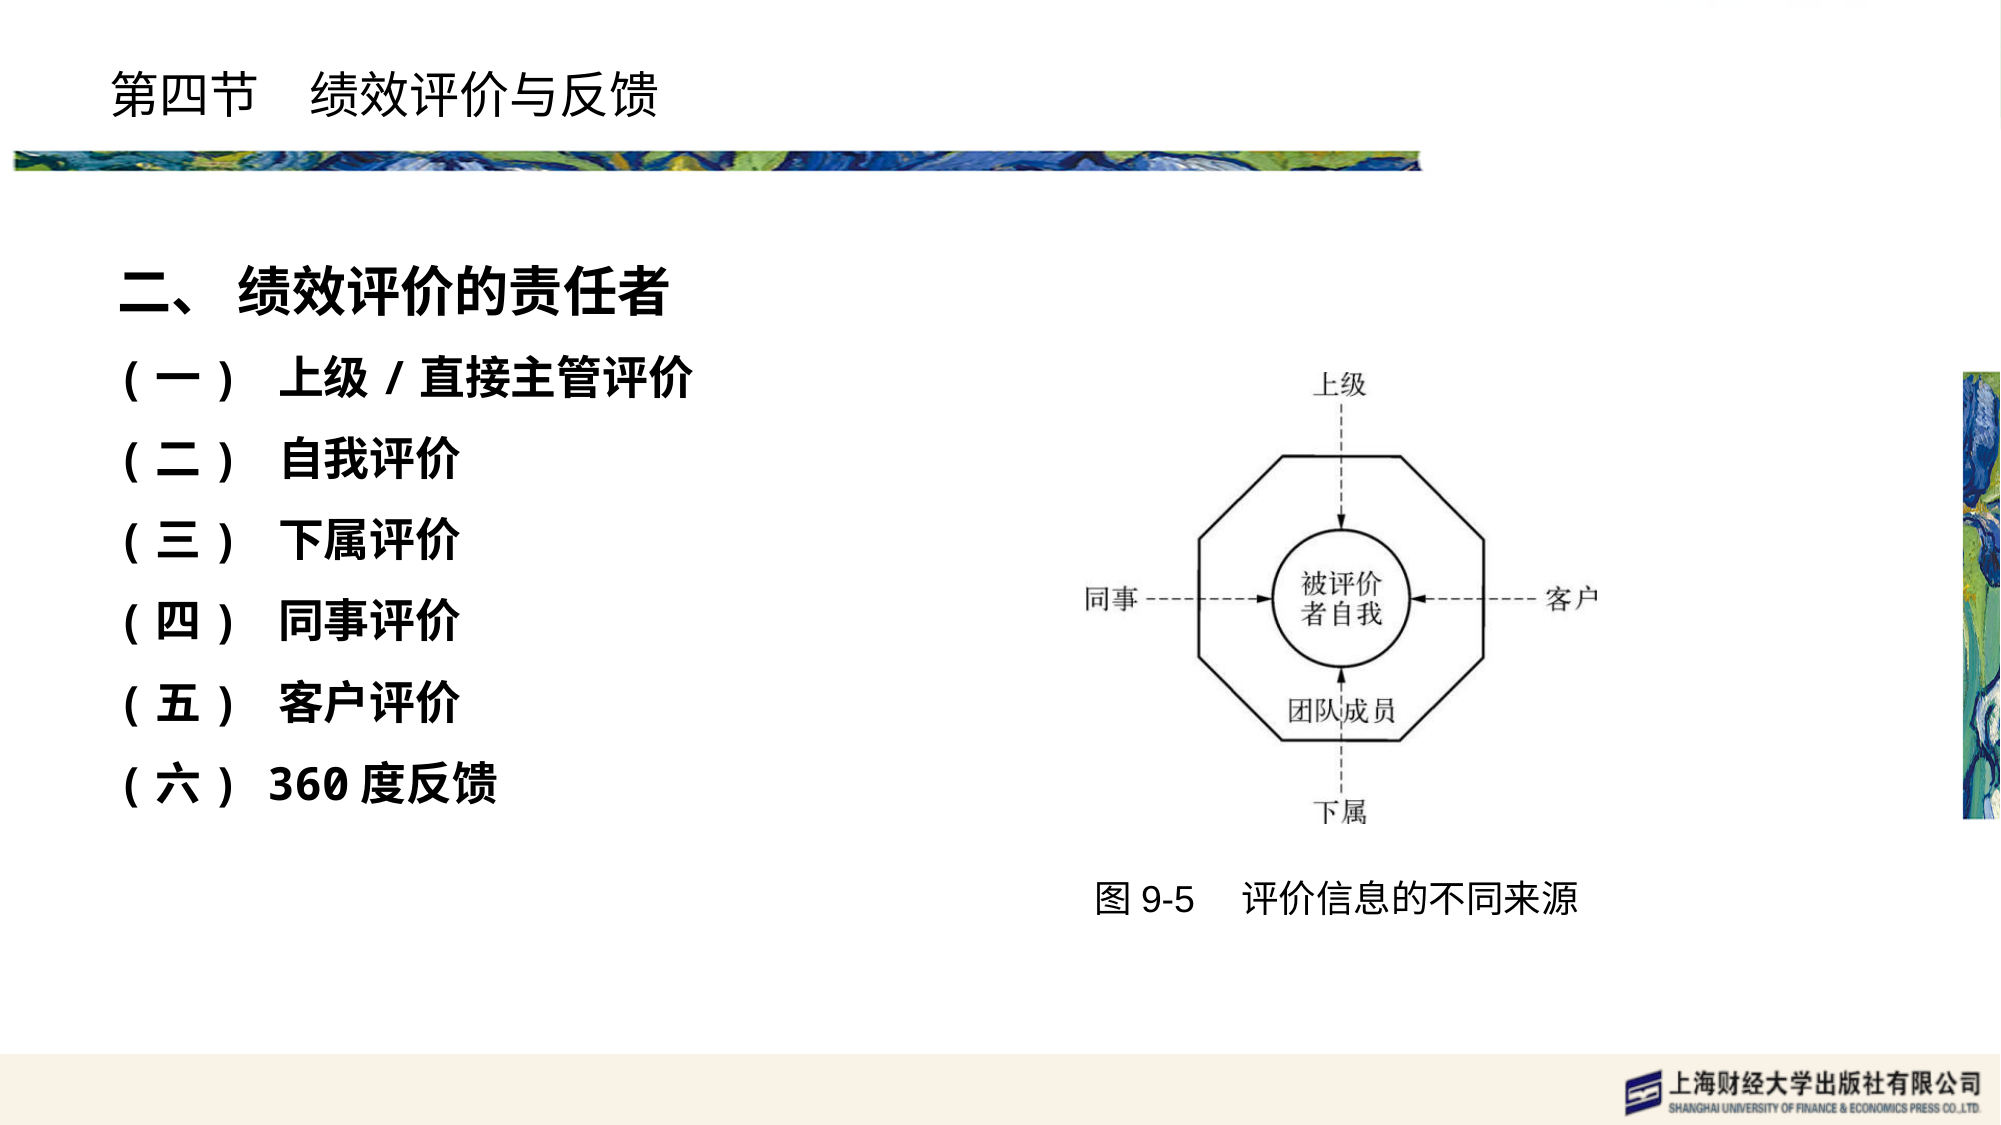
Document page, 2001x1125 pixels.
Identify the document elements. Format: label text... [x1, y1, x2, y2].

title 第四节 绩效评价与反馈 [94, 42, 1451, 146]
picture [0, 0, 2001, 1125]
list 二、 绩效评价的责任者 (一) 上级/直接主管评价 (二) 自我评价 (三) 下属评价 (四) 同事评价 (五) 客户评价 (六) 360度反馈 [102, 233, 1898, 1032]
text_box 图9-5 评价信息的不同来源 [999, 867, 1636, 928]
